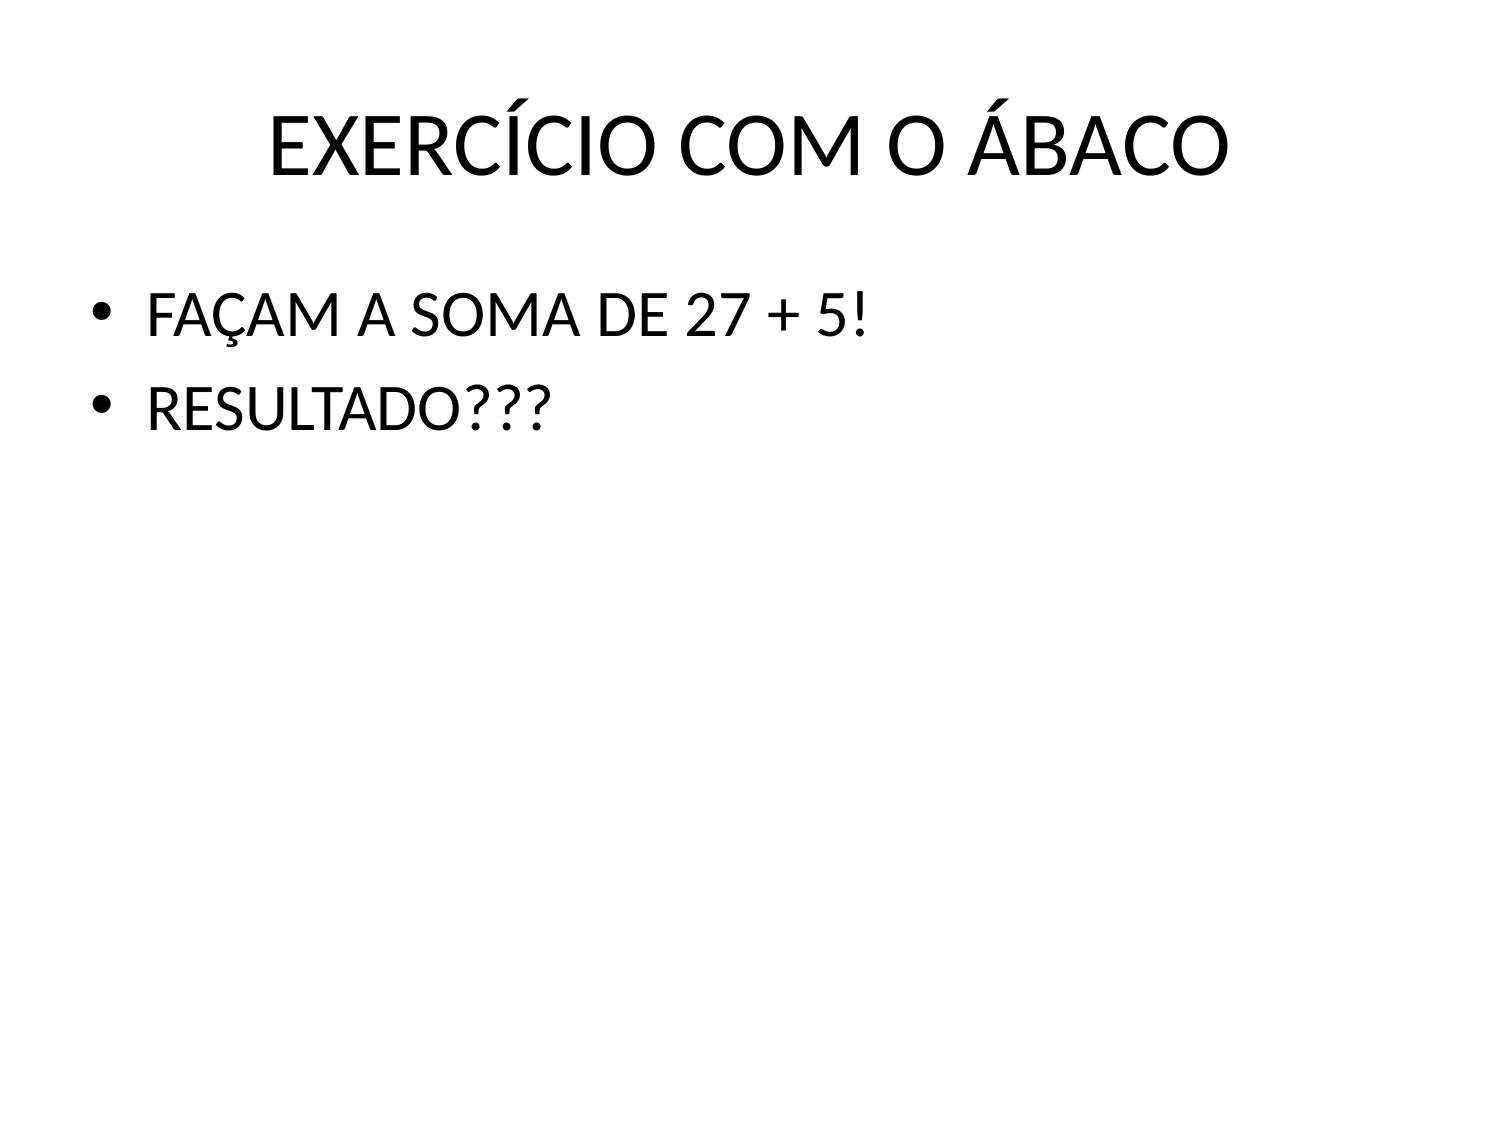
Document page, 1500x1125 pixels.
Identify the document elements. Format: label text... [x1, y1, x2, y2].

title EXERCÍCIO COM O ÁBACO [75, 45, 1425, 233]
list FAÇAM A SOMA DE 27 + 5! RESULTADO??? [75, 262, 1425, 1005]
